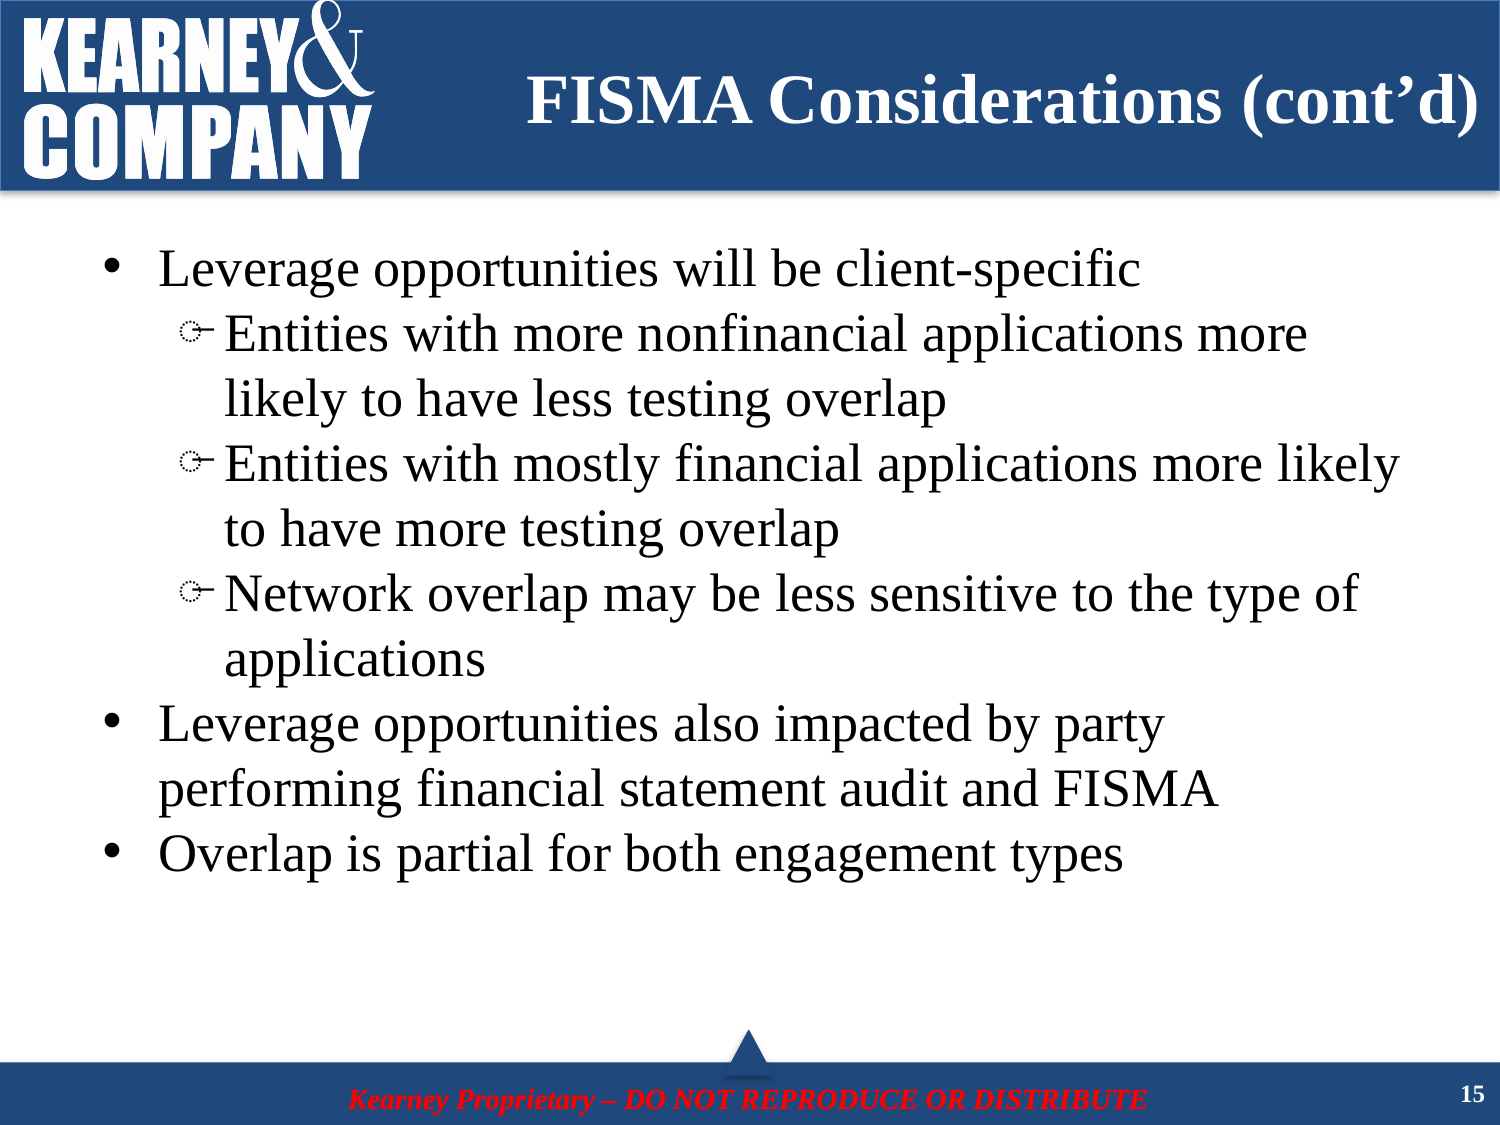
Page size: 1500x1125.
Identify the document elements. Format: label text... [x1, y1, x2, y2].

slide_number 14 [1149, 1062, 1500, 1123]
list Leverage opportunities will be client-specific Entities with more nonfinancial applications more likely to have less testing overlap Entities with mostly financial applications more likely to have more testing overlap Network overlap may be less sensitive to the type of applications Leverage opportunities also impacted by party performing financial statement audit and FISMA Overlap is partial for both engagement types [87, 224, 1438, 1018]
picture [24, 0, 375, 180]
title FISMA Considerations (cont’d) [387, 1, 1497, 189]
